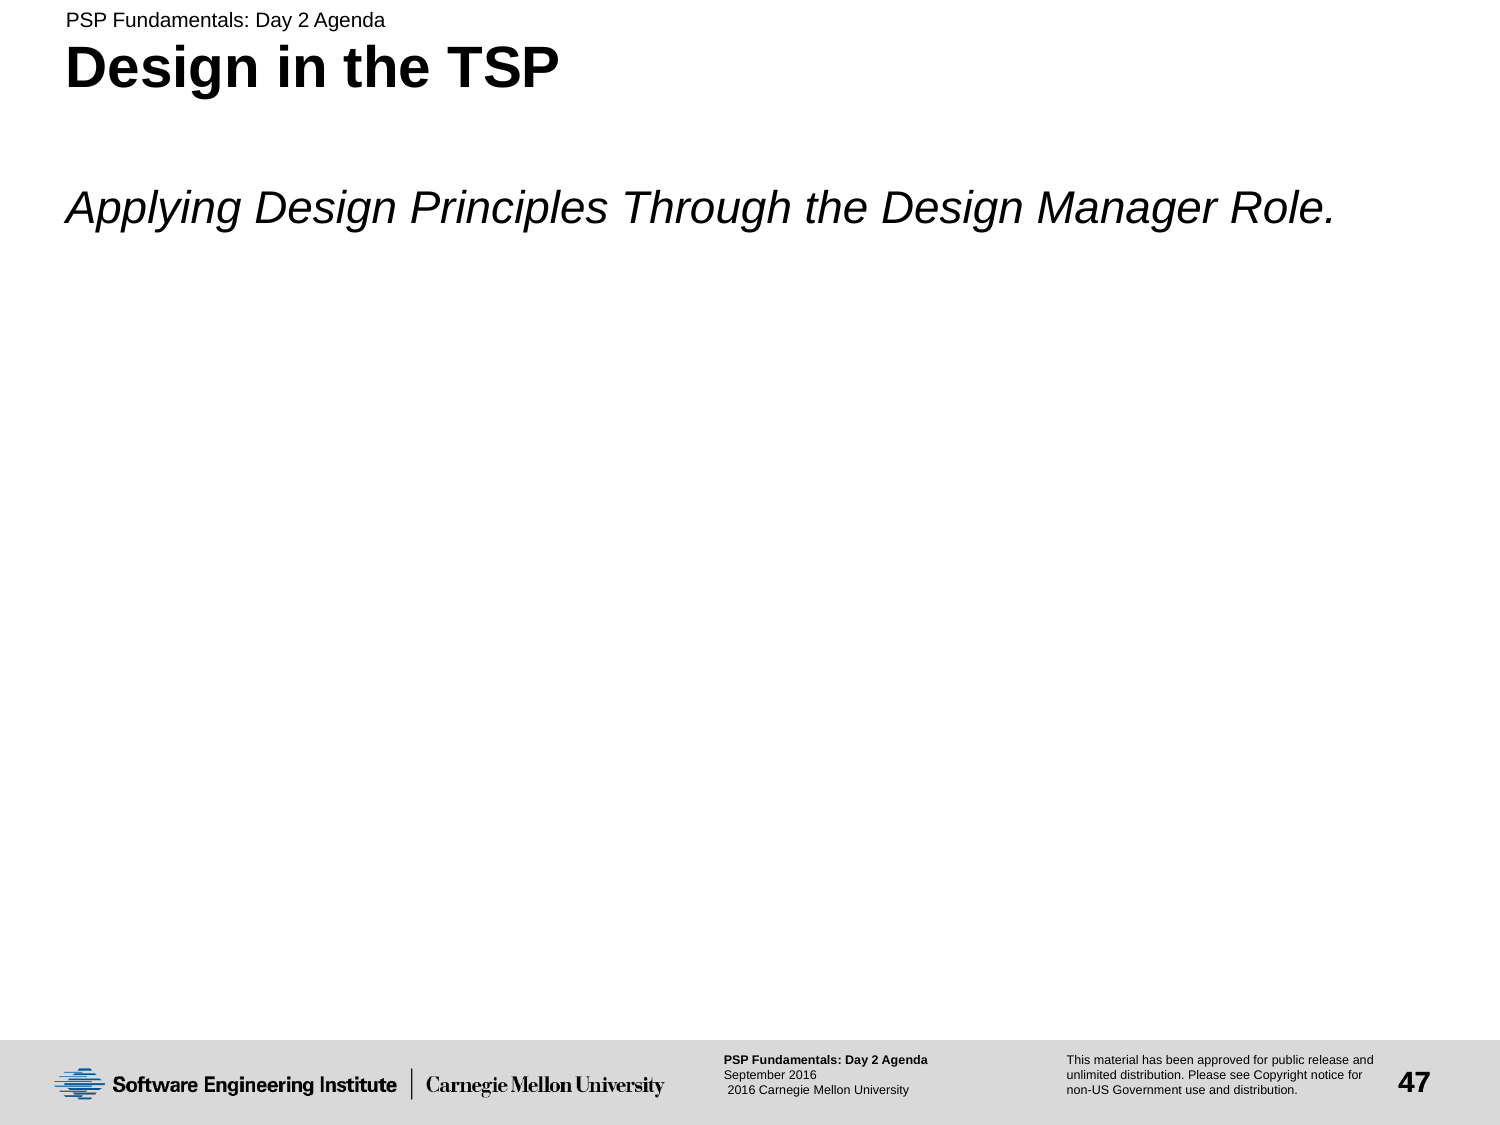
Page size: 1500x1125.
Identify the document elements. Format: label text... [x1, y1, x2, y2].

title Design in the TSP [65, 37, 1430, 148]
picture [46, 1061, 673, 1104]
list Applying Design Principles Through the Design Manager Role. [65, 177, 1431, 1000]
